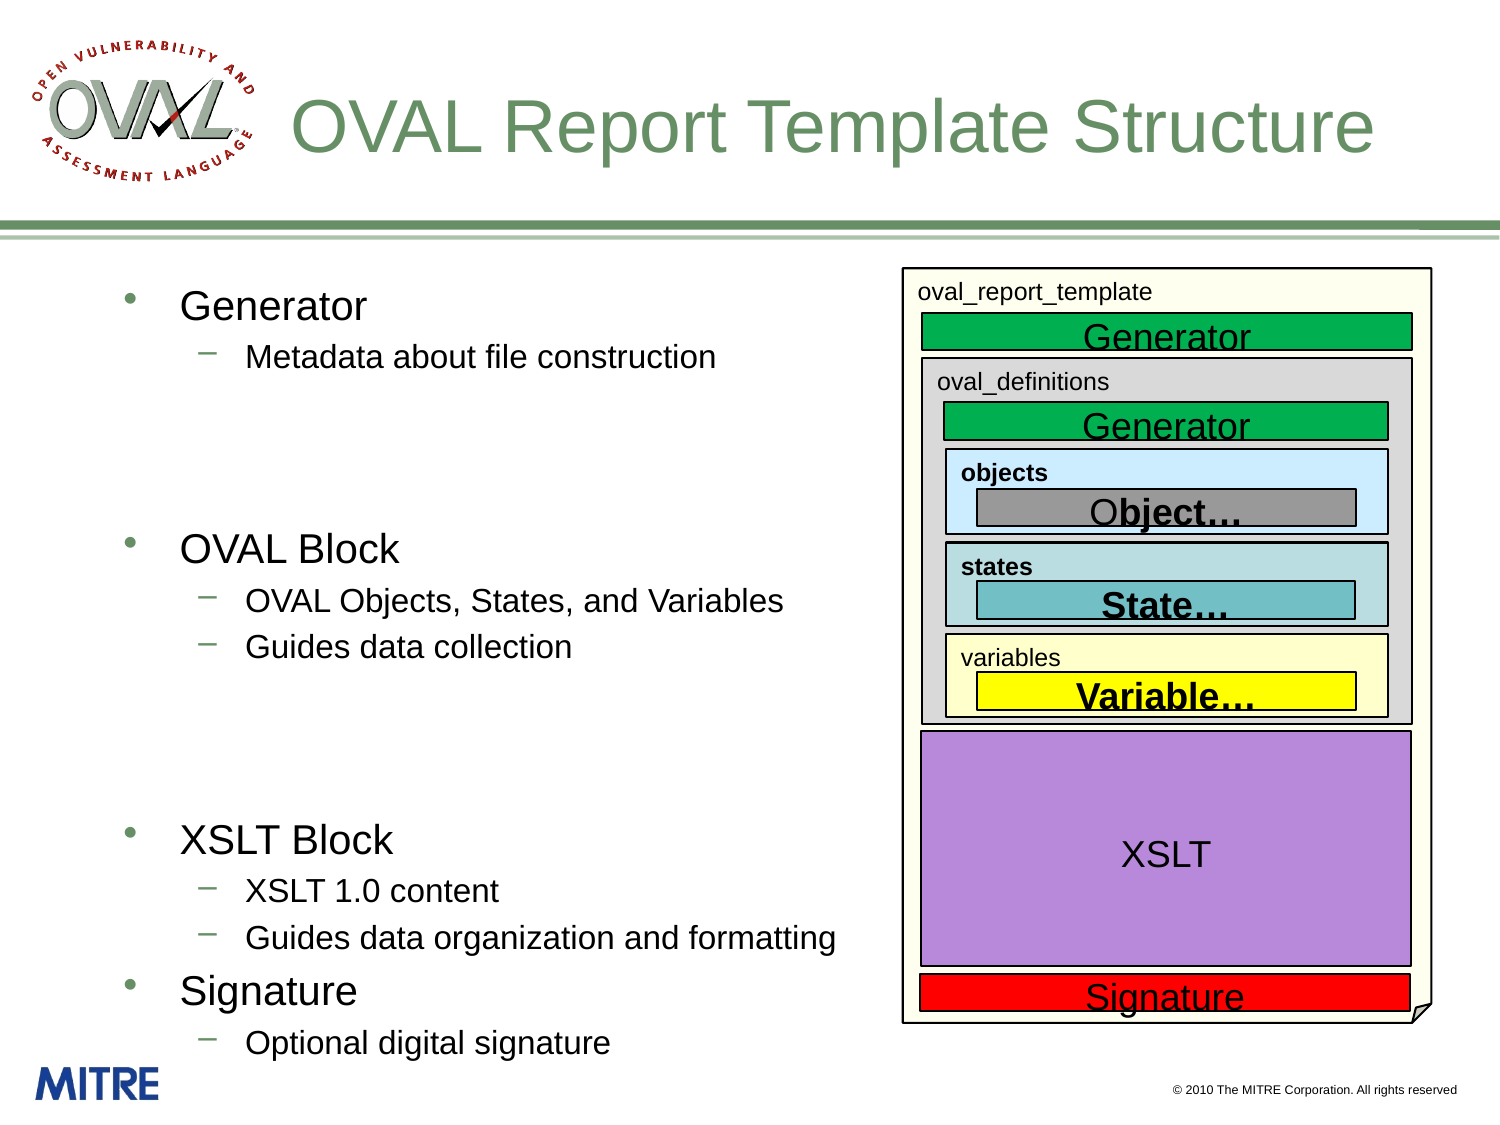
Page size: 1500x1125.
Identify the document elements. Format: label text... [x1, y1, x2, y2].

picture [0, 0, 313, 238]
text_box objects [945, 448, 1389, 535]
text_box oval_report_template [902, 268, 1432, 1023]
text_box Generator [922, 312, 1413, 351]
text_box Object… [976, 488, 1357, 527]
title OVAL Report Template Structure [274, 44, 1438, 201]
text_box State… [977, 581, 1355, 619]
text_box variables [945, 633, 1389, 718]
text_box XSLT [921, 731, 1412, 966]
text_box states [945, 542, 1389, 626]
text_box Generator [944, 402, 1389, 440]
picture [30, 1064, 163, 1106]
text_box Variable… [976, 672, 1357, 710]
text_box Signature [920, 973, 1410, 1012]
text_box oval_definitions [922, 357, 1413, 725]
list Generator Metadata about file construction OVAL Block OVAL Objects, States, and Variables Guides data collection XSLT Block XSLT 1.0 content Guides data organization and formatting Signature Optional digital signature [108, 212, 906, 1002]
